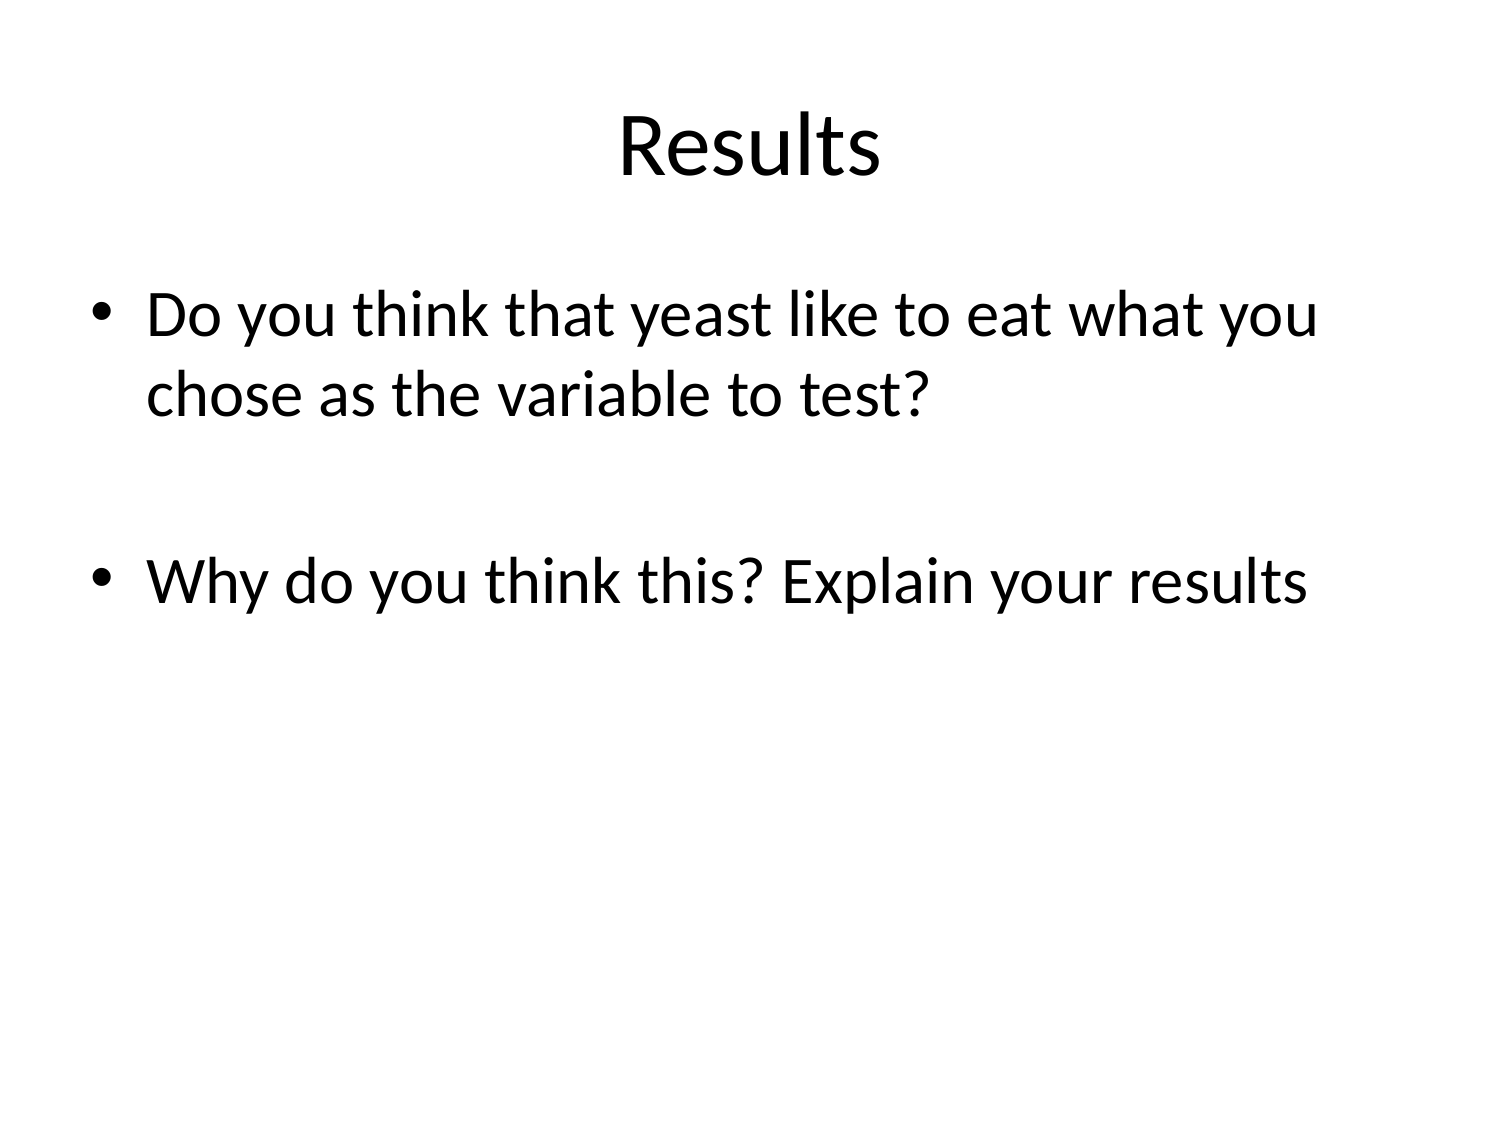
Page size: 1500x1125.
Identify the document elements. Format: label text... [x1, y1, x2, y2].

list Do you think that yeast like to eat what you chose as the variable to test? Why do you think this? Explain your results [75, 262, 1425, 1005]
title Results [75, 45, 1425, 233]
